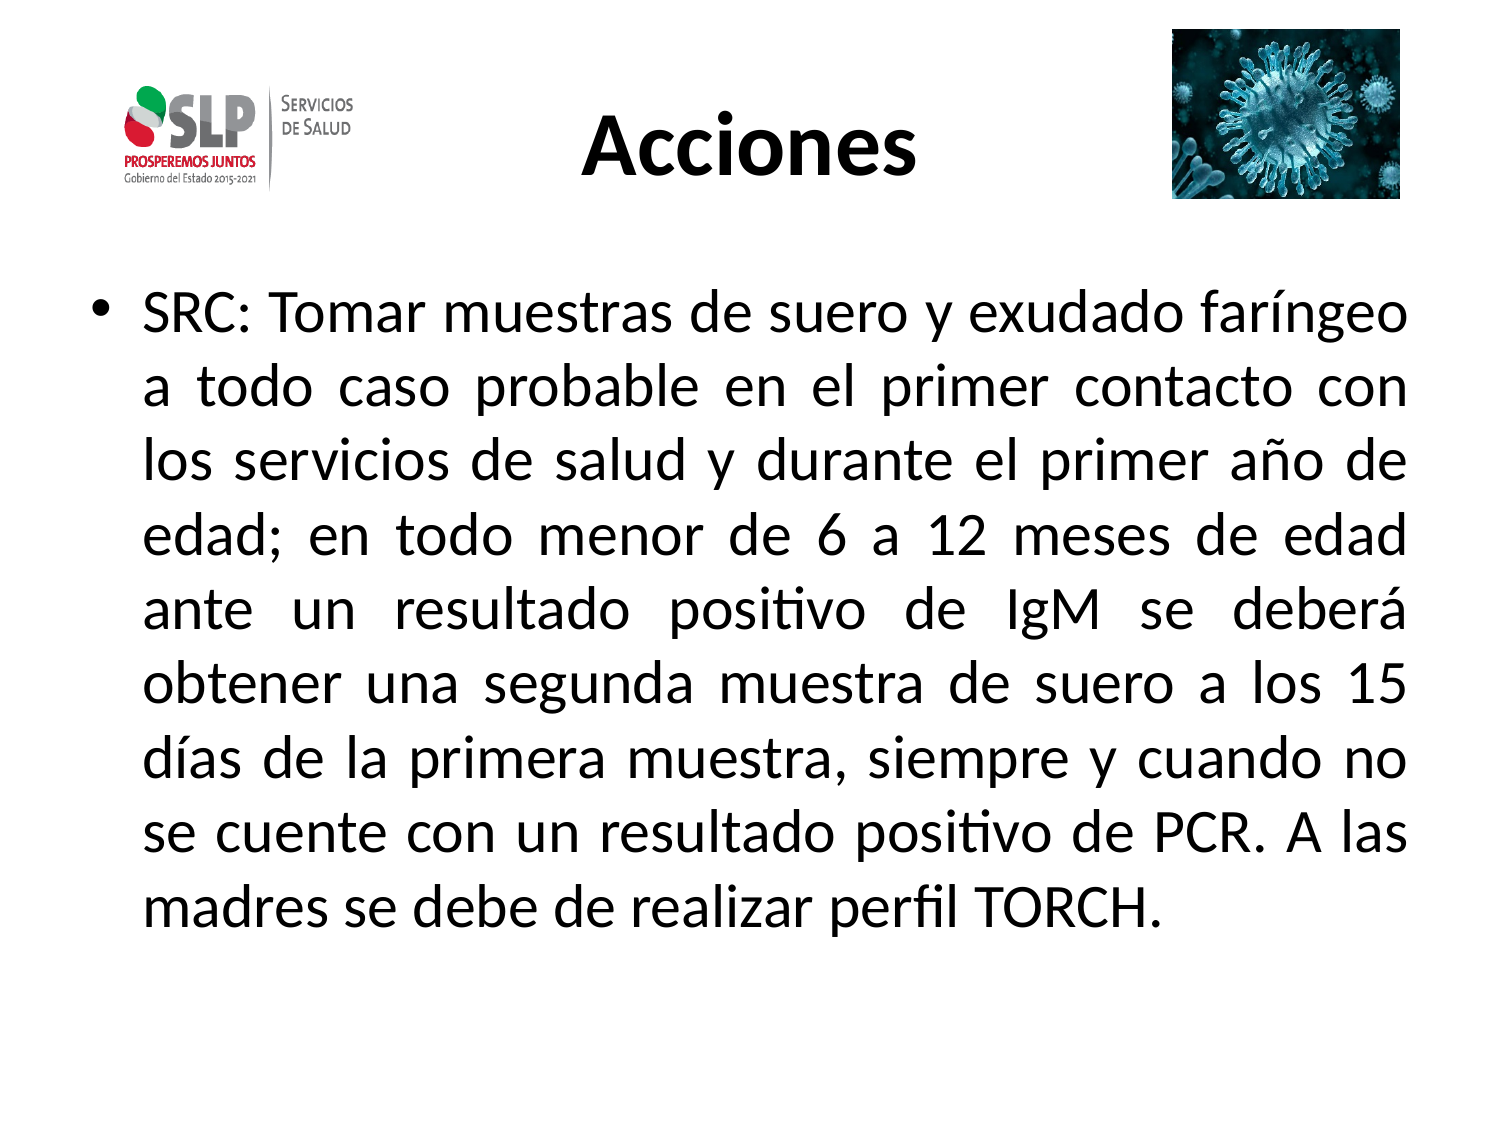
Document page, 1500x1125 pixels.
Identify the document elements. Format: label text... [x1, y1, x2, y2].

title Acciones [75, 45, 1425, 233]
picture [1172, 29, 1400, 199]
list SRC: Tomar muestras de suero y exudado faríngeo a todo caso probable en el primer contacto con los servicios de salud y durante el primer año de edad; en todo menor de 6 a 12 meses de edad ante un resultado positivo de IgM se deberá obtener una segunda muestra de suero a los 15 días de la primera muestra, siempre y cuando no se cuente con un resultado positivo de PCR. A las madres se debe de realizar perfil TORCH. [75, 262, 1425, 1005]
picture [88, 57, 378, 199]
